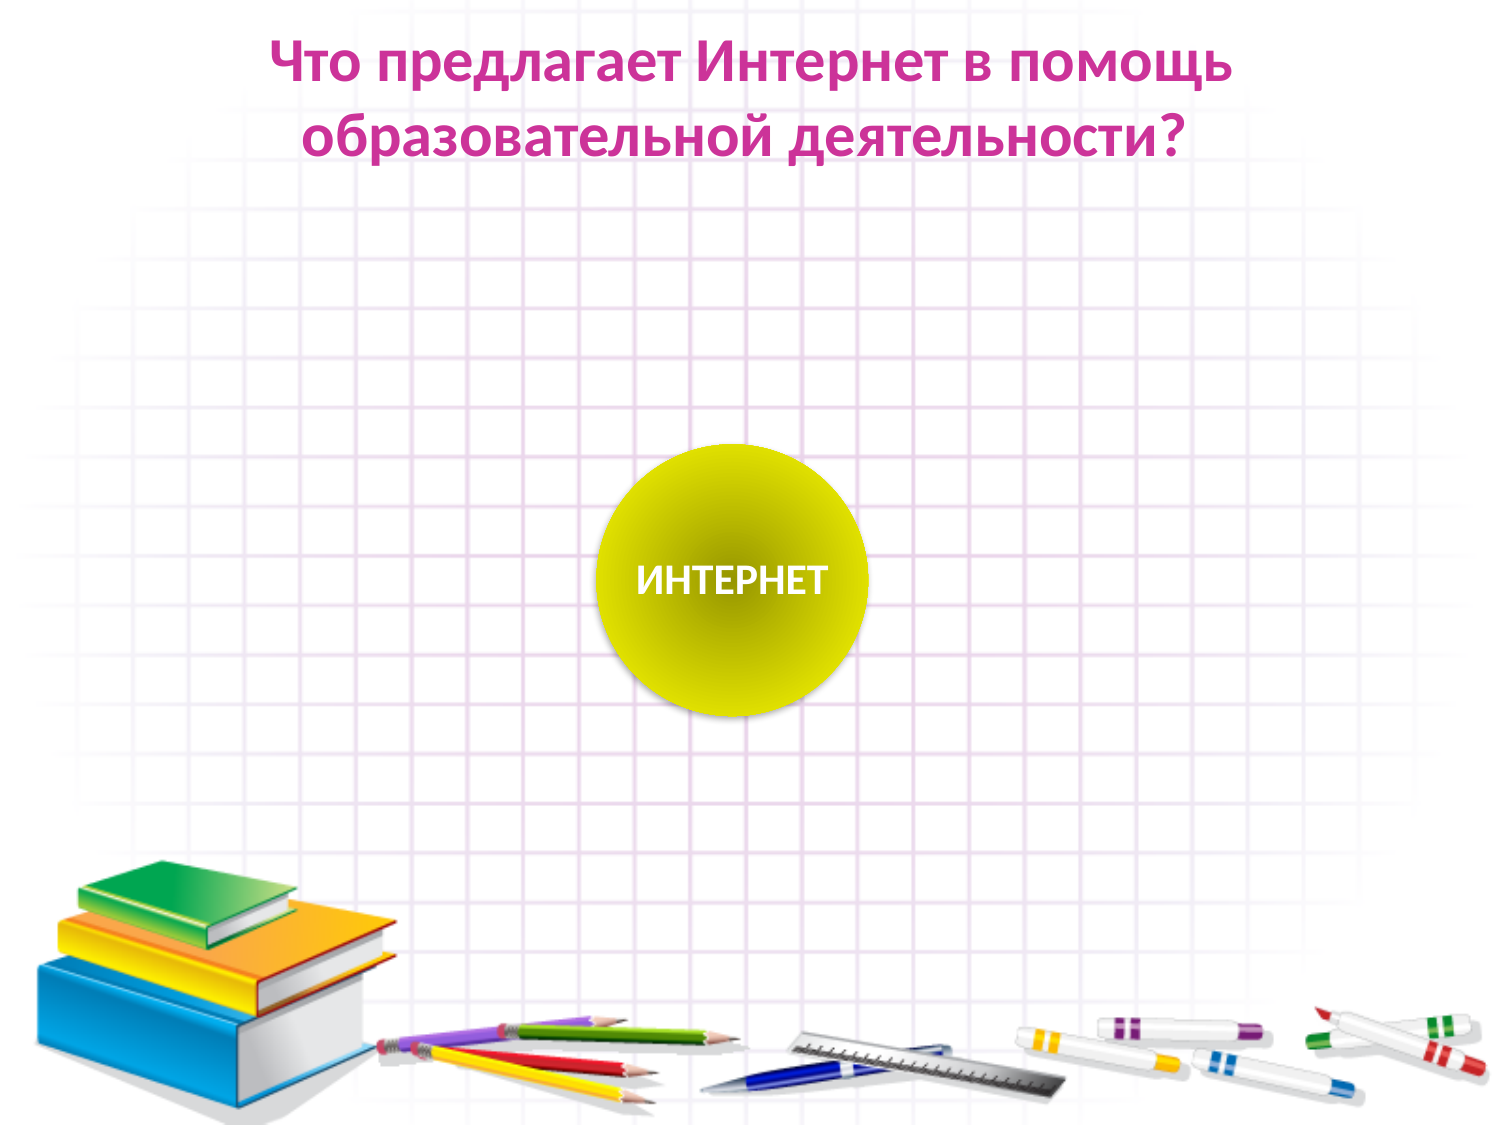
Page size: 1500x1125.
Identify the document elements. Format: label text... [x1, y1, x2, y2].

picture [0, 0, 1500, 1125]
title Что предлагает Интернет в помощь образовательной деятельности? [76, 42, 1427, 220]
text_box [596, 444, 869, 717]
